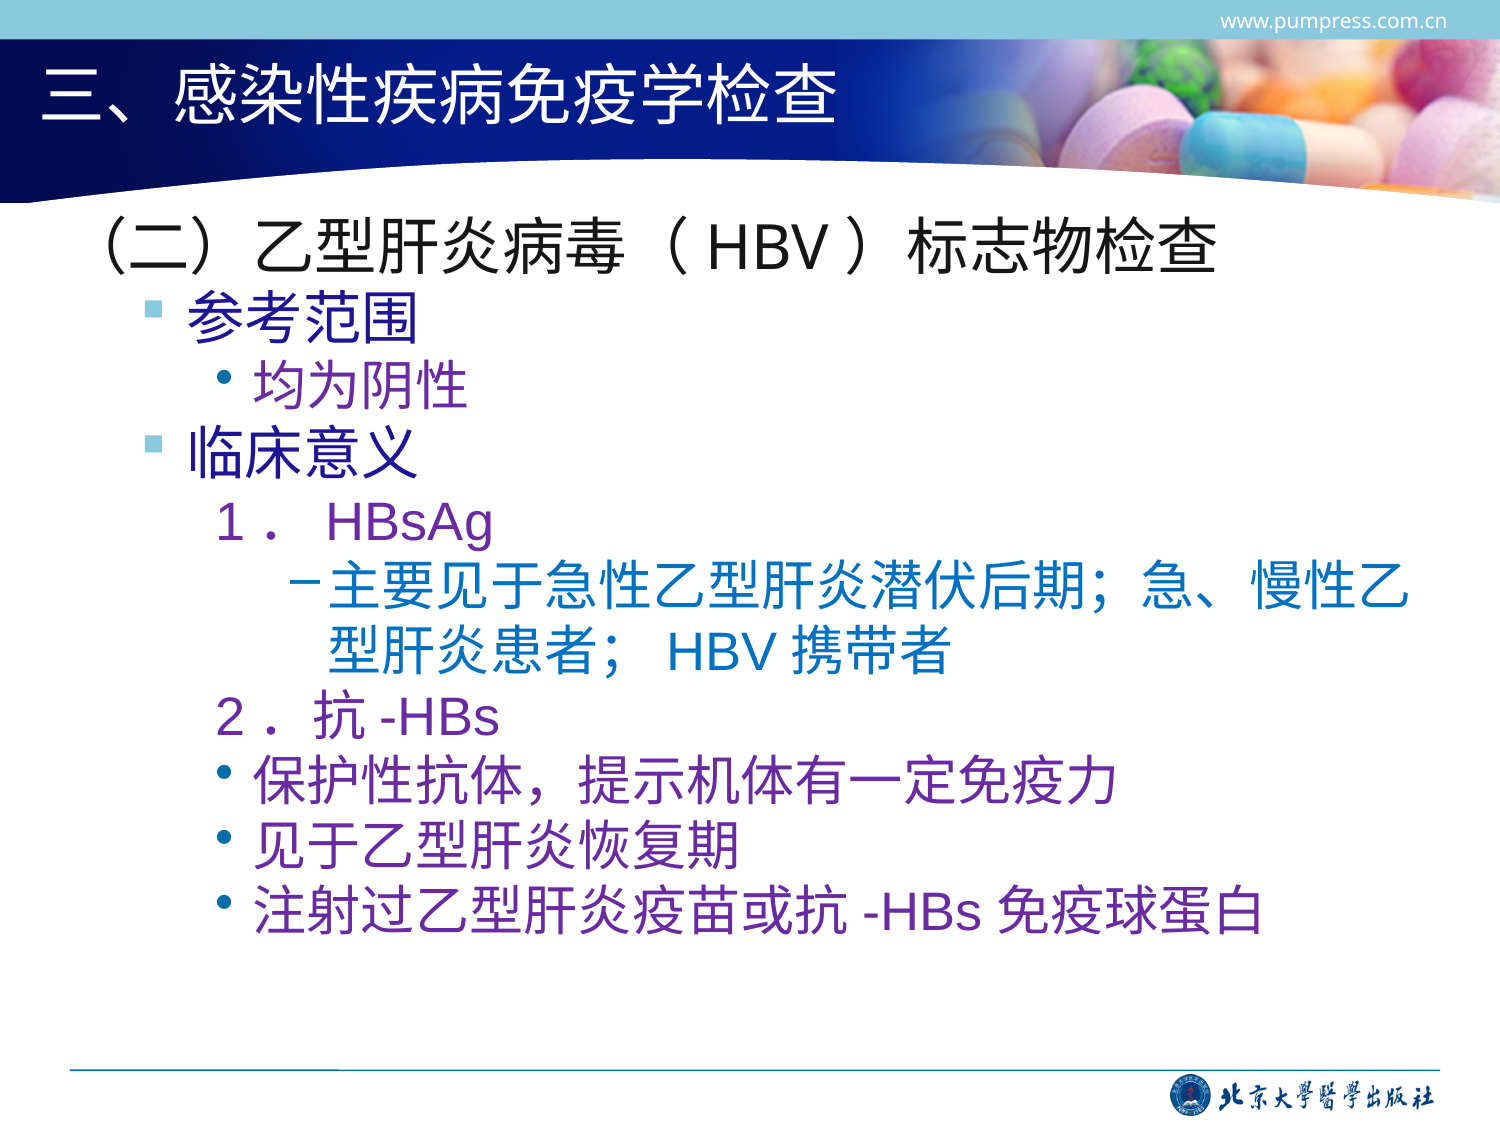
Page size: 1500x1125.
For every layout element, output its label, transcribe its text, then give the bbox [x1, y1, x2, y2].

picture [1170, 1074, 1436, 1118]
list （二）乙型肝炎病毒（HBV）标志物检查 参考范围 均为阴性 临床意义 1．HBsAg 主要见于急性乙型肝炎潜伏后期；急、慢性乙型肝炎患者；HBV携带者 2．抗-HBs 保护性抗体，提示机体有一定免疫力 见于乙型肝炎恢复期 注射过乙型肝炎疫苗或抗-HBs免疫球蛋白 [49, 198, 1463, 1026]
picture [0, 40, 1500, 203]
title 三、感染性疾病免疫学检查 [23, 46, 1349, 140]
slide_number www.pumpress.com.cn [1024, 0, 1463, 38]
